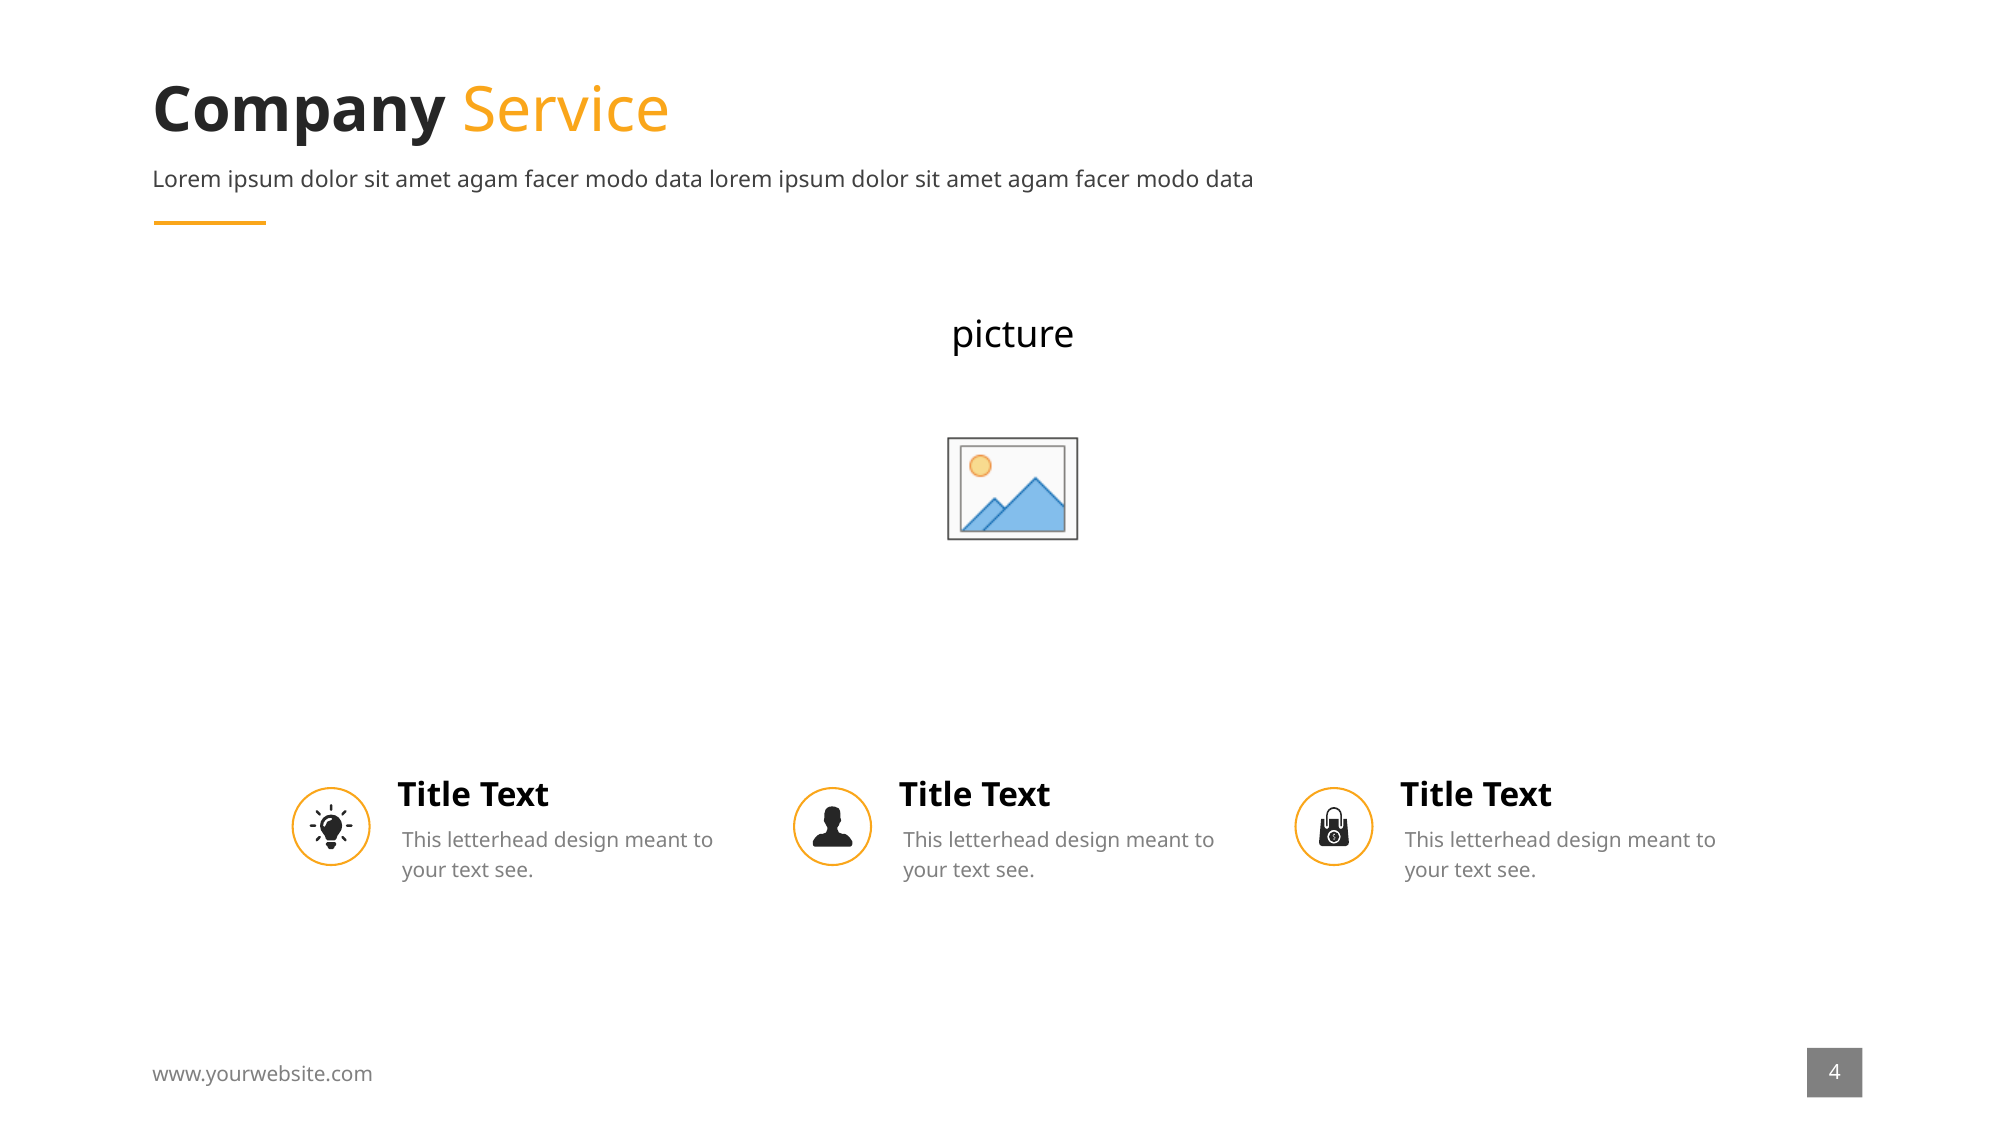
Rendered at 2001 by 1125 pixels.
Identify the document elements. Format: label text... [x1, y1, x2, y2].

footer www.yourwebsite.com [137, 1042, 462, 1103]
slide_number 4 [1797, 1039, 1872, 1106]
picture [154, 302, 1872, 677]
list Lorem ipsum dolor sit amet agam facer modo data lorem ipsum dolor sit amet agam facer modo data [137, 160, 1863, 207]
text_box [292, 765, 1734, 890]
title Company Service [137, 55, 1863, 160]
